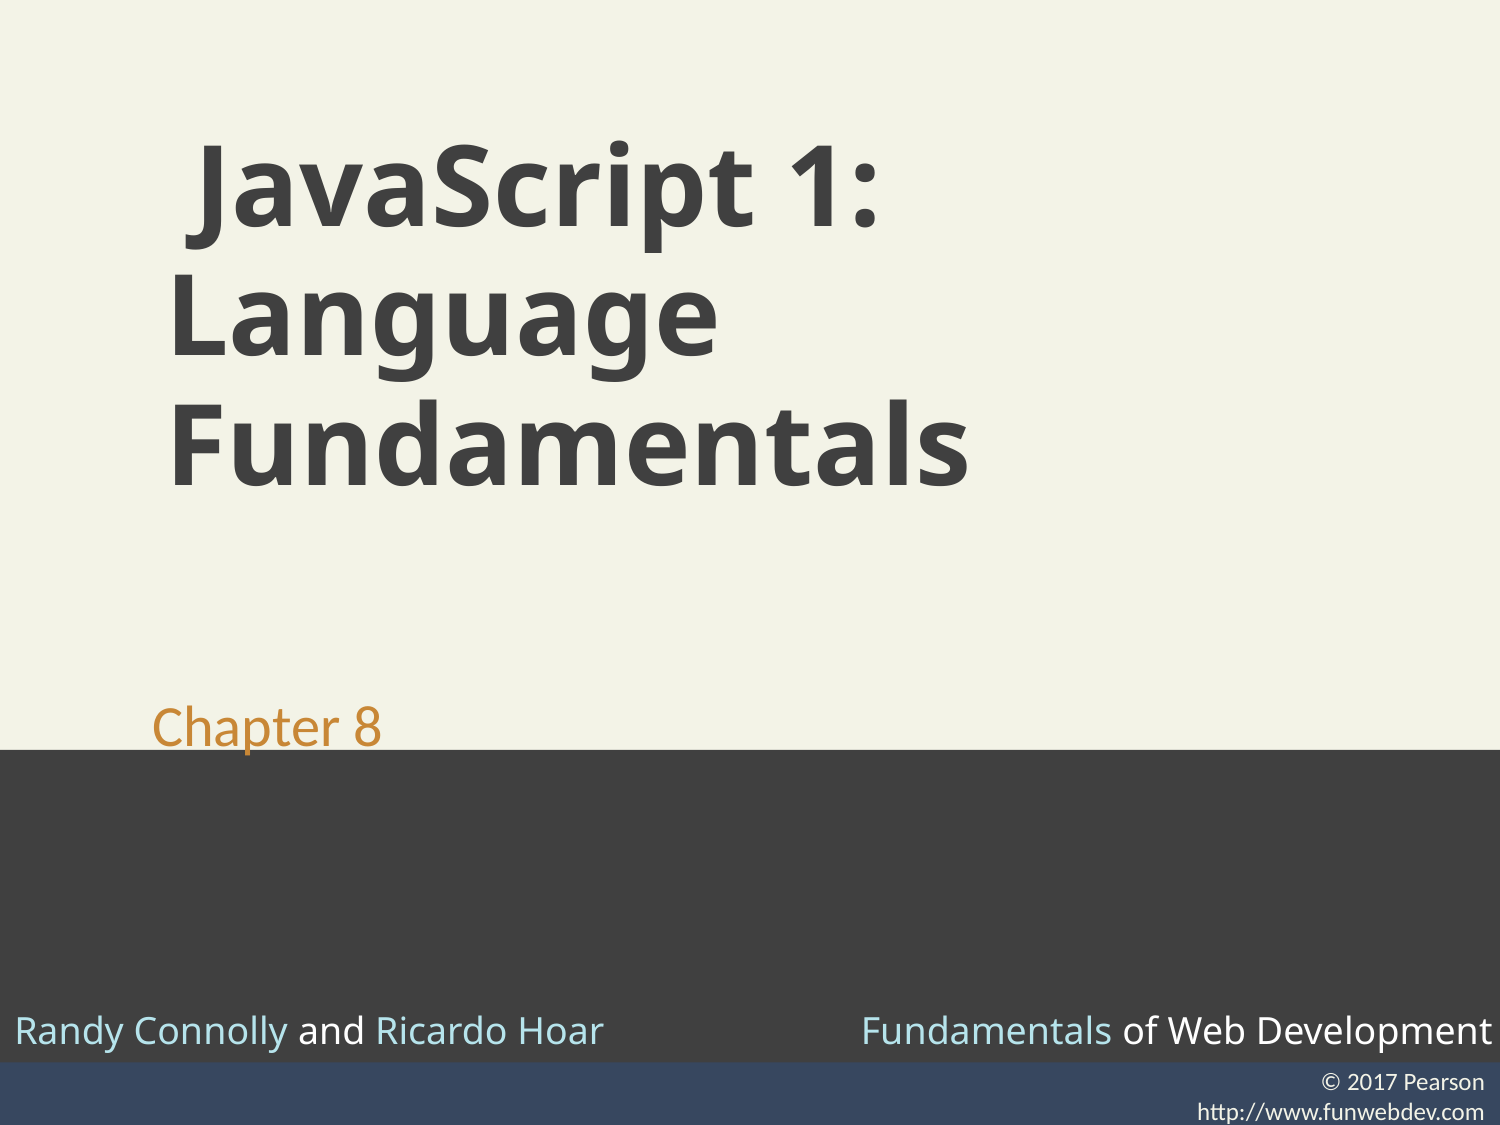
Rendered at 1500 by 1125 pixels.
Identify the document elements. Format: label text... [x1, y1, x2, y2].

title JavaScript 1: Language Fundamentals [150, 112, 1376, 575]
subtitle Chapter 8 [137, 680, 1038, 769]
